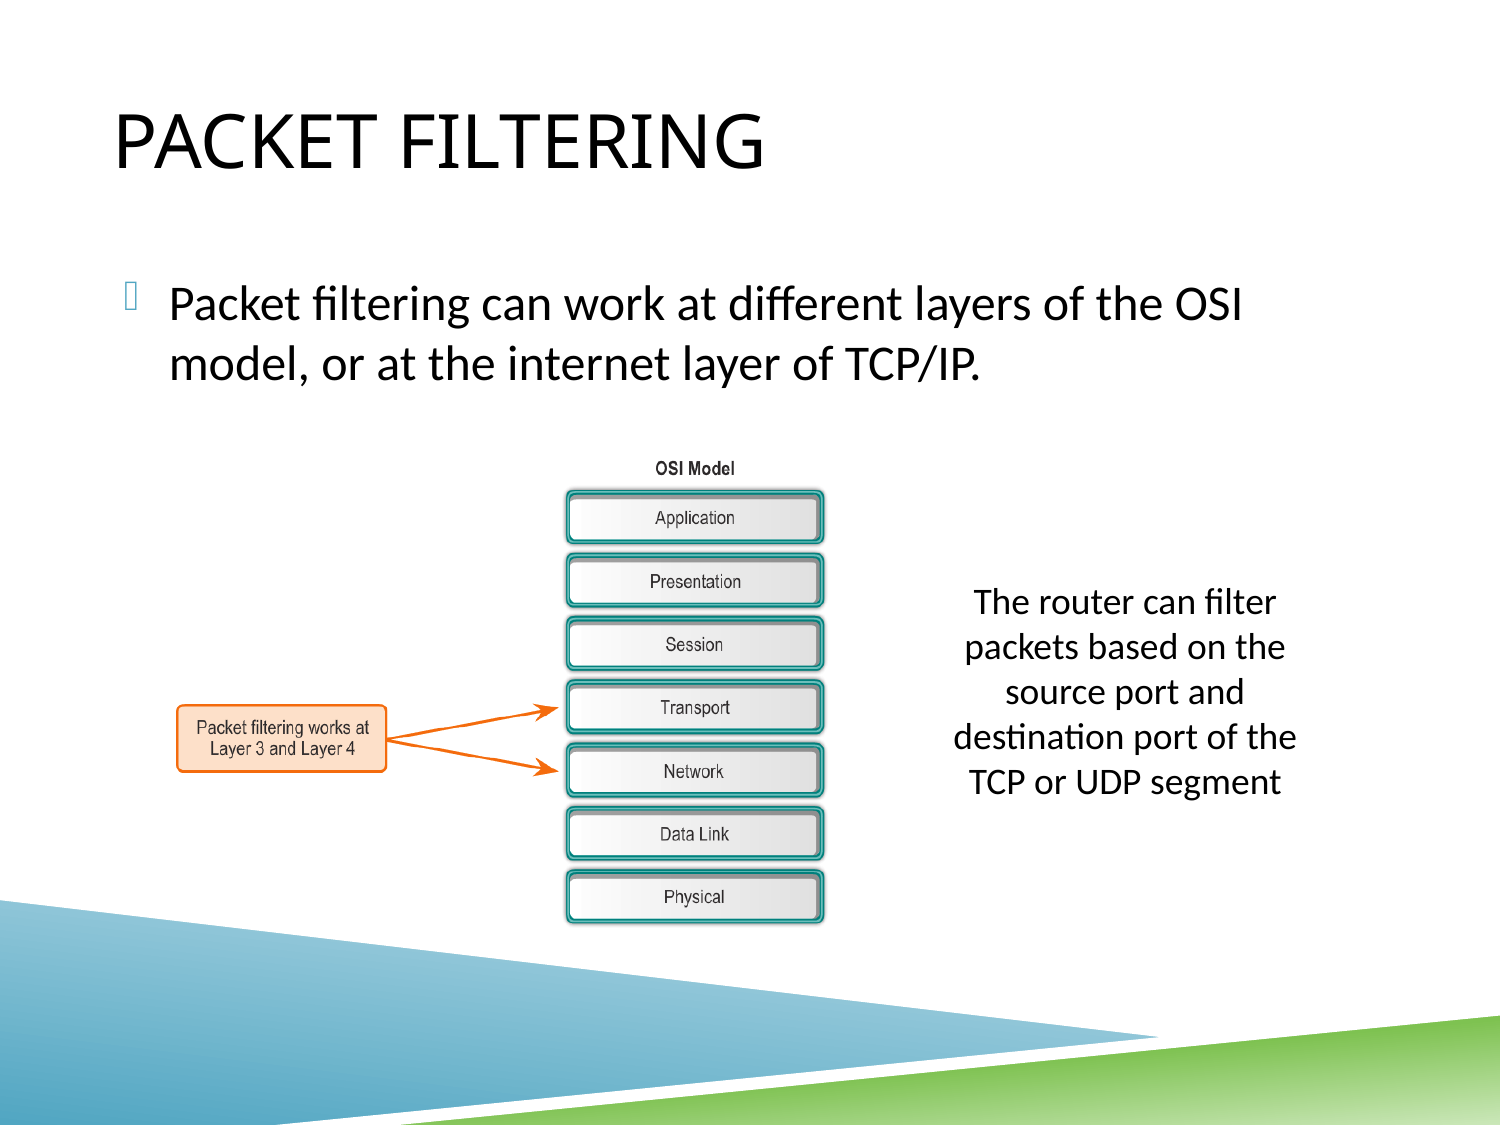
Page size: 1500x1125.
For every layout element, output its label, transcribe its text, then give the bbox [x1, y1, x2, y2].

picture [159, 429, 847, 944]
text_box The router can filter packets based on the source port and destination port of the TCP or UDP segment [912, 569, 1338, 810]
list Packet filtering can work at different layers of the OSI model, or at the internet layer of TCP/IP. [112, 262, 1388, 875]
title Packet Filtering [112, 45, 1388, 233]
